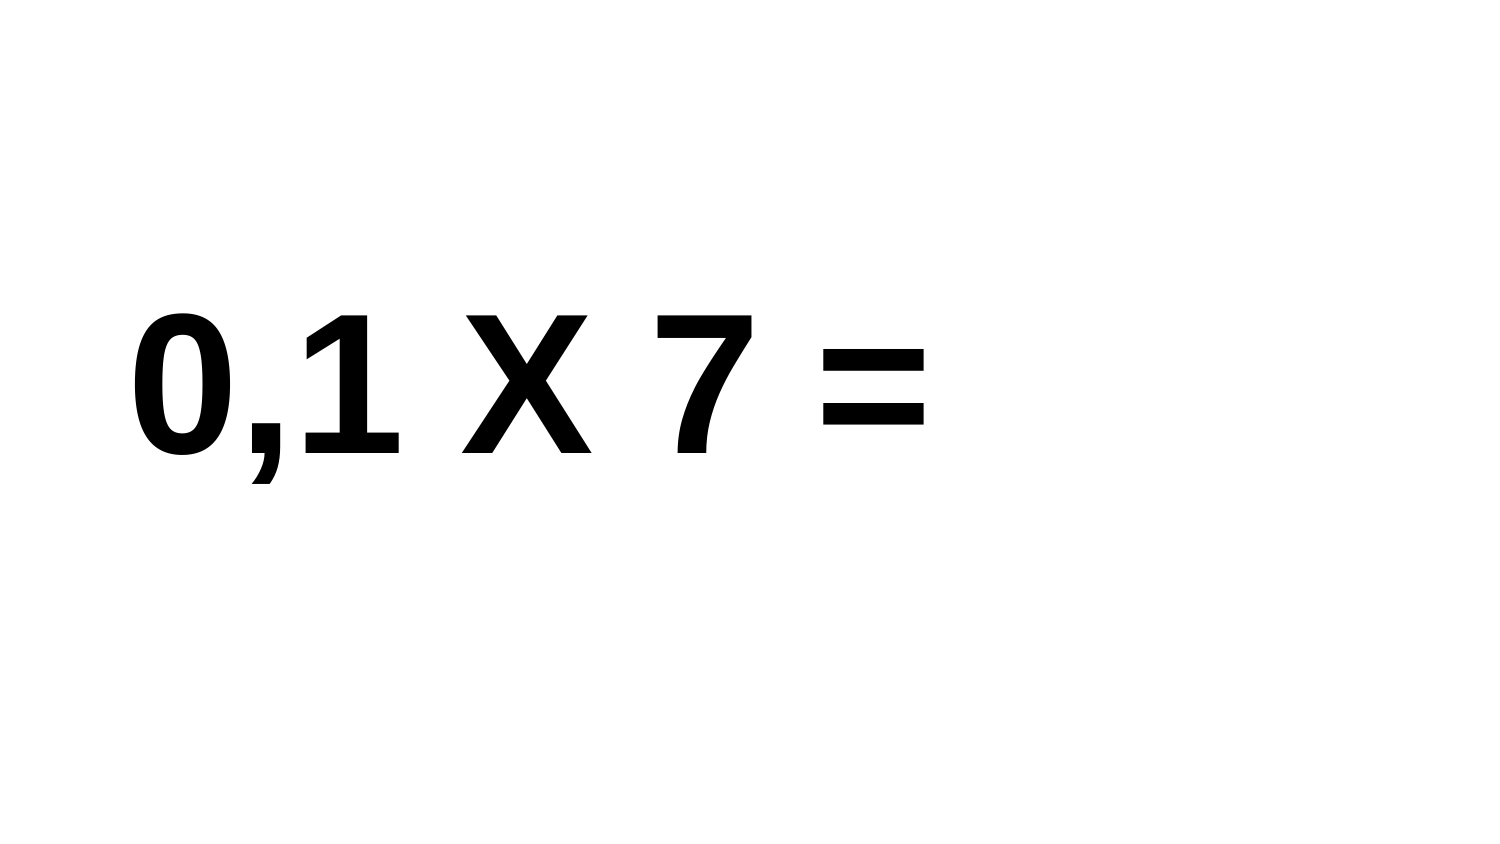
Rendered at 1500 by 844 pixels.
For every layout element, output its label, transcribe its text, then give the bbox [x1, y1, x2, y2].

text_box 0,1 X 7 = [112, 318, 1388, 509]
